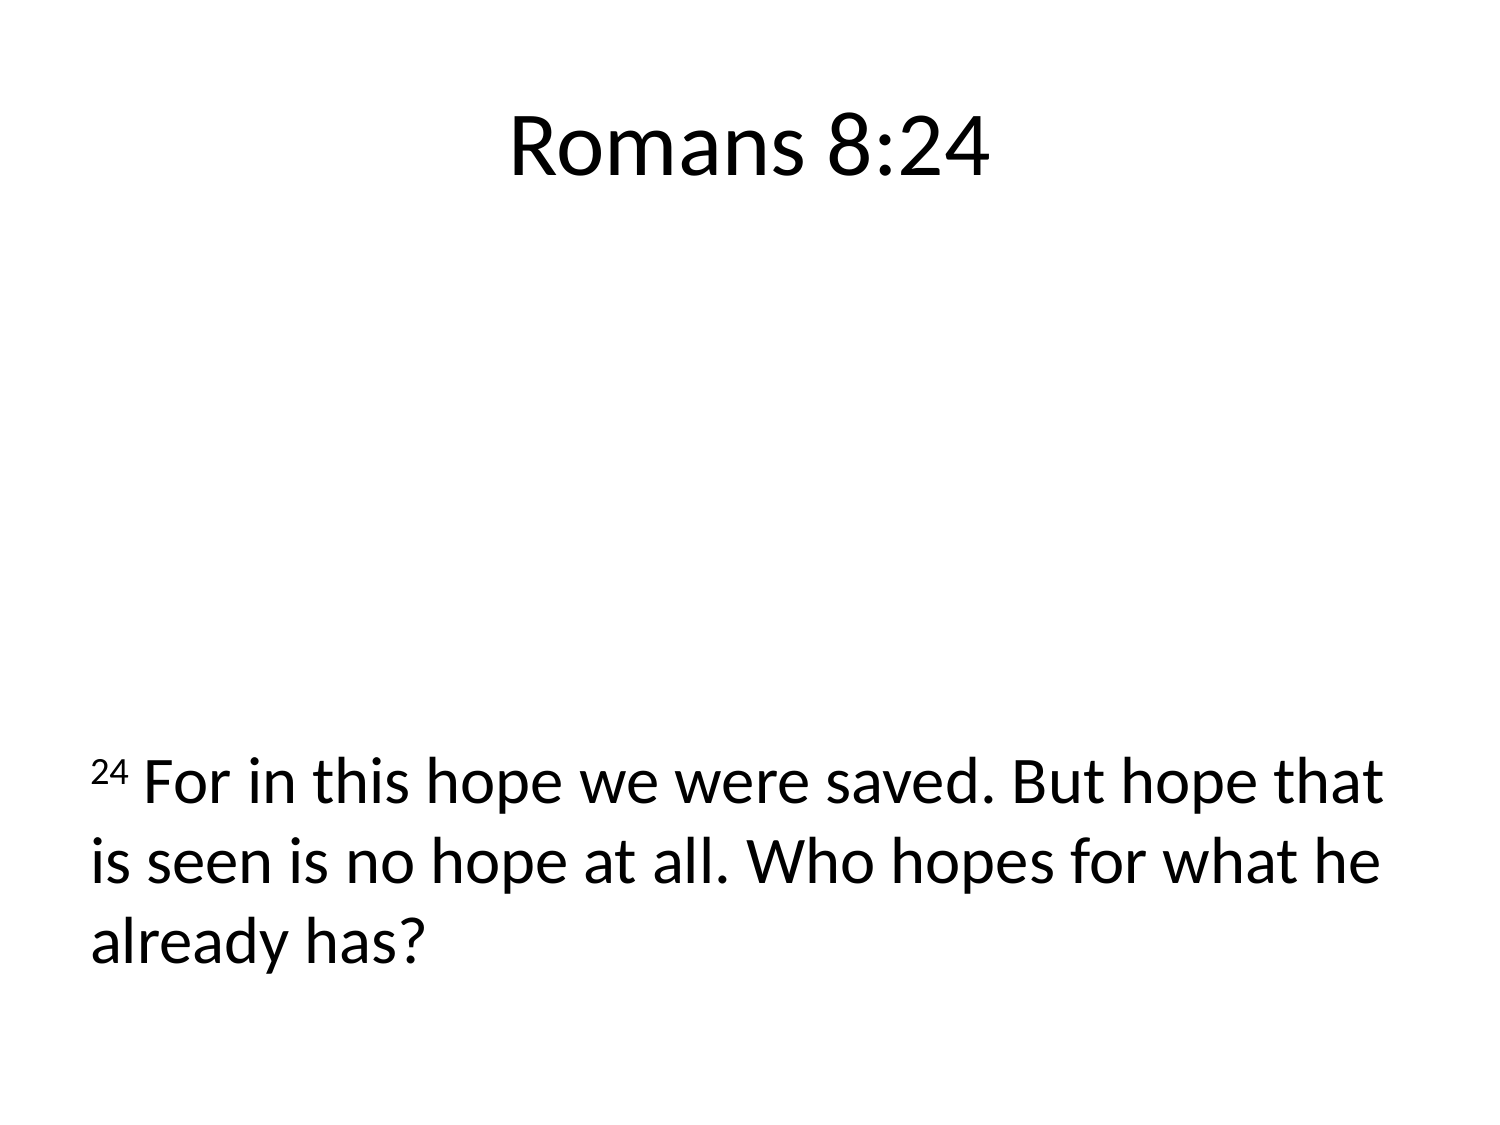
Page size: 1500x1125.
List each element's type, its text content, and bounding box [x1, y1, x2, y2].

list 24 For in this hope we were saved. But hope that is seen is no hope at all. Who hopes for what he already has? [75, 262, 1425, 1005]
title Romans 8:24 [75, 45, 1425, 233]
